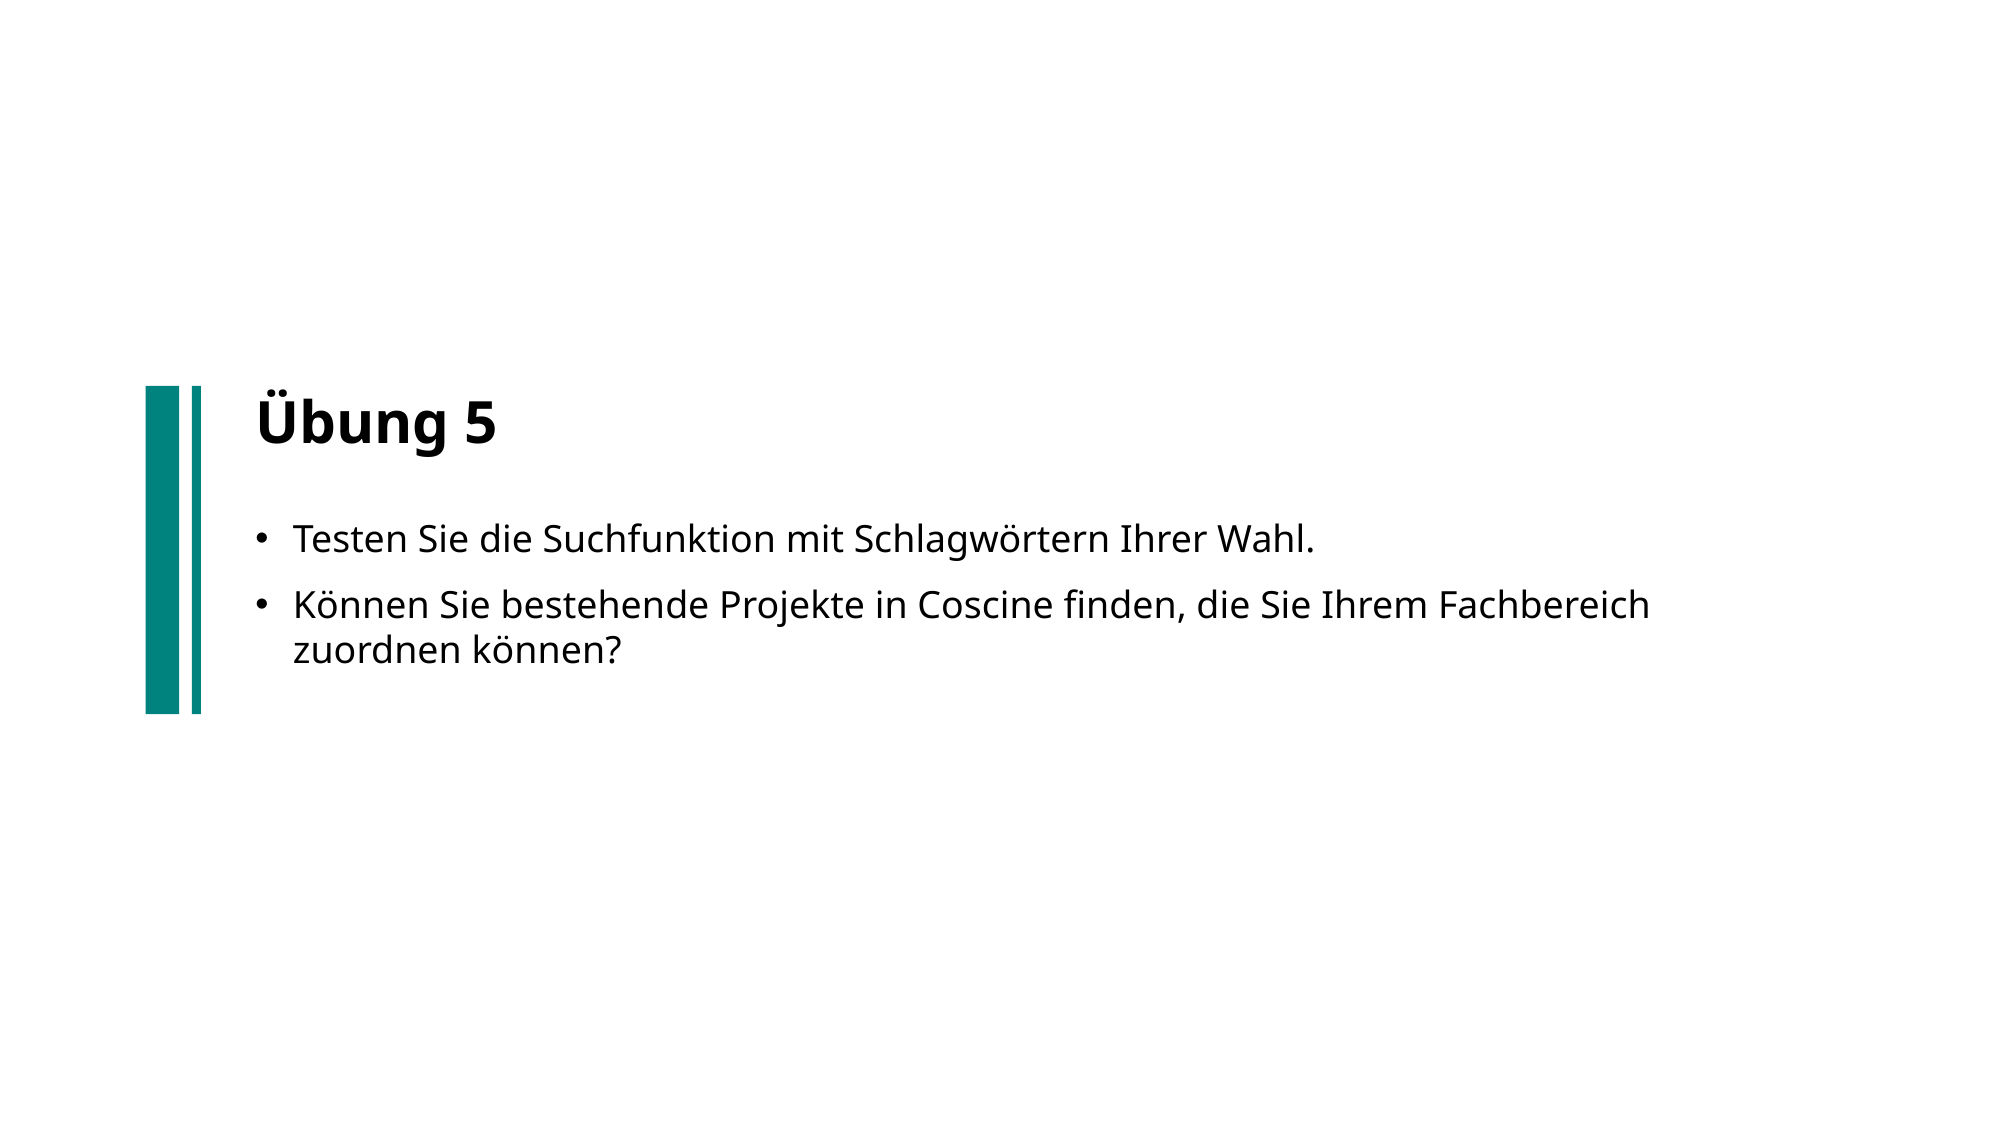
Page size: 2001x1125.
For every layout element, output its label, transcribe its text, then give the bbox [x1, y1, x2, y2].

text_box [191, 385, 202, 715]
text_box [144, 385, 180, 715]
text_box Übung 5 [240, 385, 877, 472]
list Testen Sie die Suchfunktion mit Schlagwörtern Ihrer Wahl. Können Sie bestehende Projekte in Coscine finden, die Sie Ihrem Fachbereich zuordnen können? [240, 507, 1791, 715]
